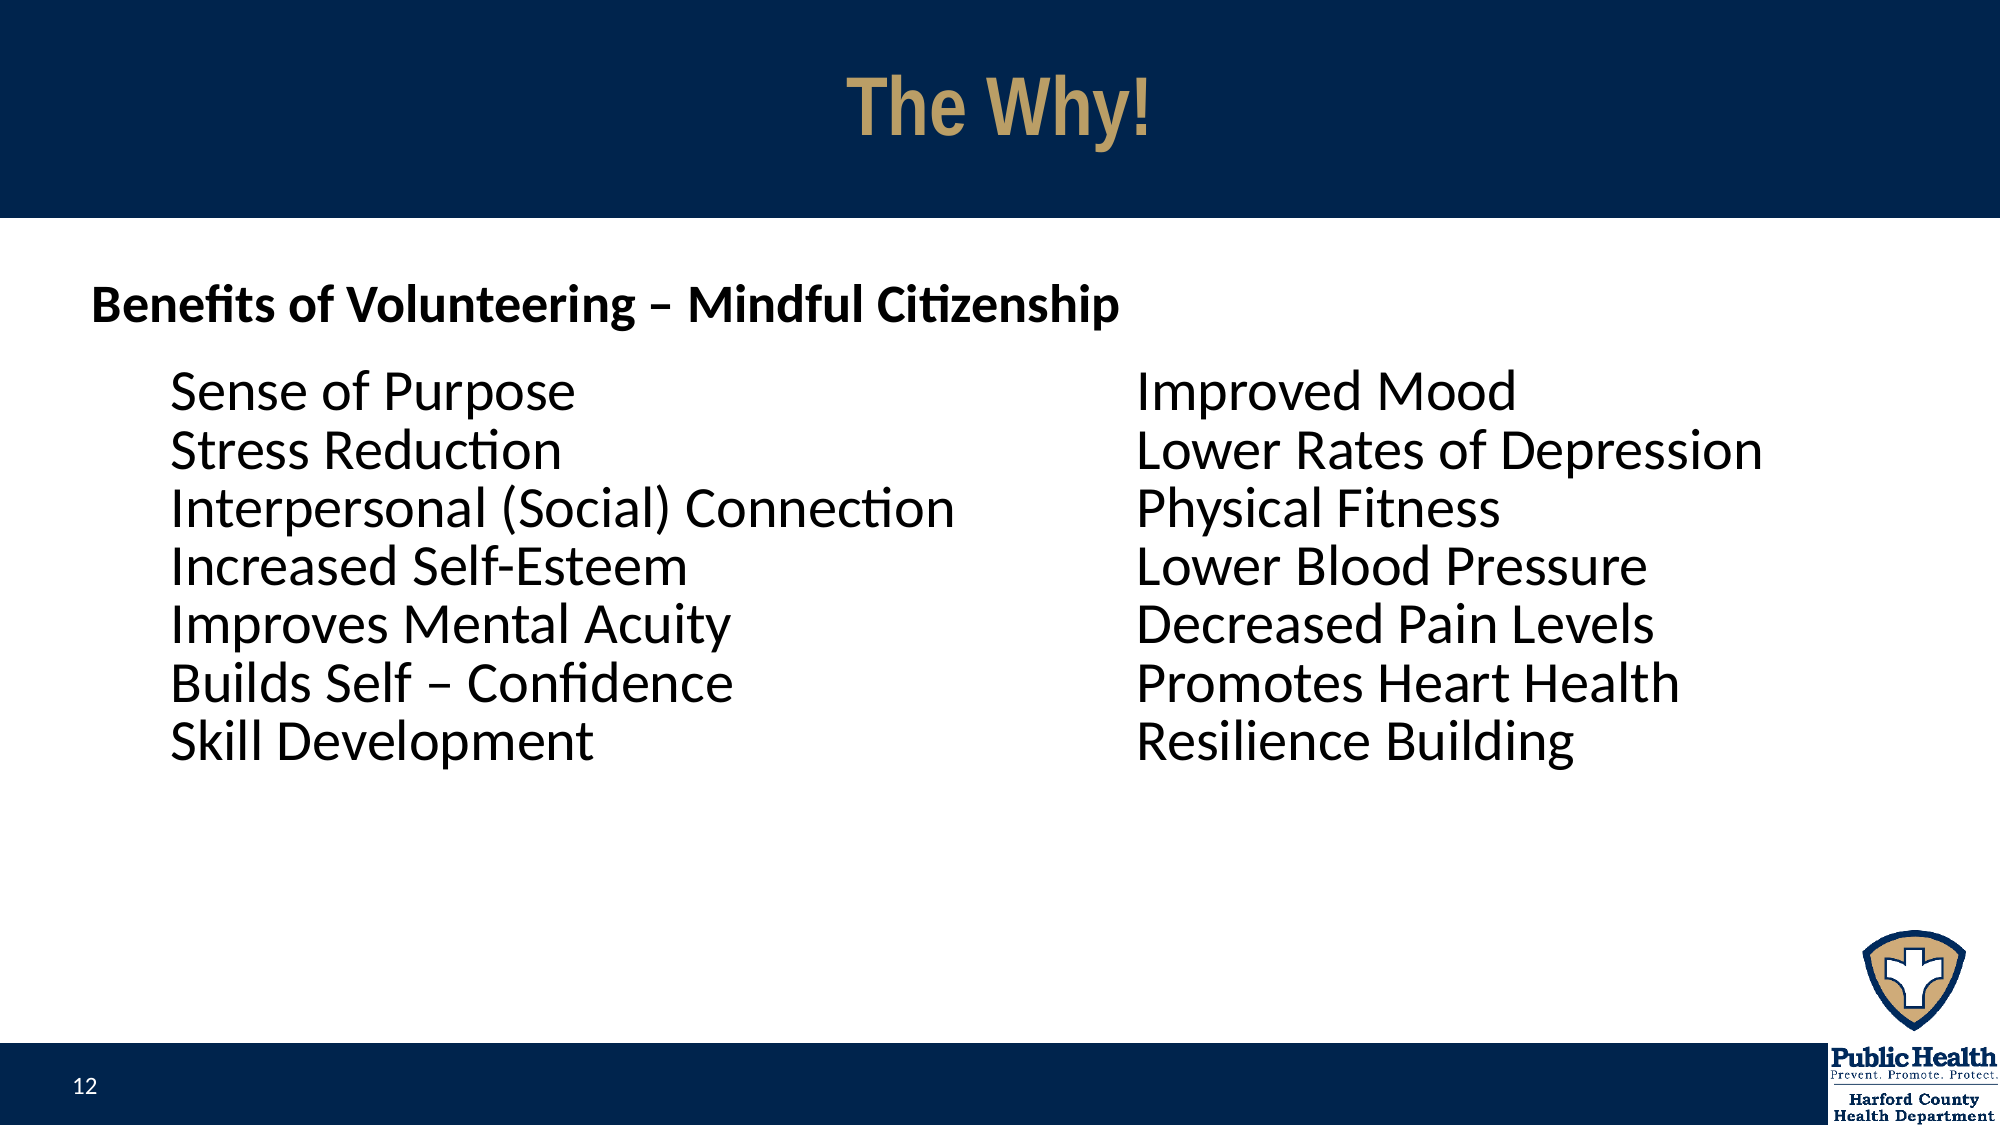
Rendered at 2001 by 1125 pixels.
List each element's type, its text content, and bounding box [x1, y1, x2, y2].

slide_number 12 [0, 1044, 113, 1125]
title The Why! [0, 0, 2000, 218]
text_box Benefits of Volunteering – Mindful Citizenship [77, 260, 1923, 406]
table_header Improved Mood Lower Rates of Depression Physical Fitness Lower Blood Pressure Decreased Pain Levels Promotes Heart Health Resilience Building [1122, 360, 1852, 932]
table_header Sense of Purpose Stress Reduction Interpersonal (Social) Connection Increased Self-Esteem Improves Mental Acuity Builds Self – Confidence Skill Development [156, 360, 1121, 932]
text_box [0, 1043, 1828, 1125]
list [1828, 927, 2000, 1125]
